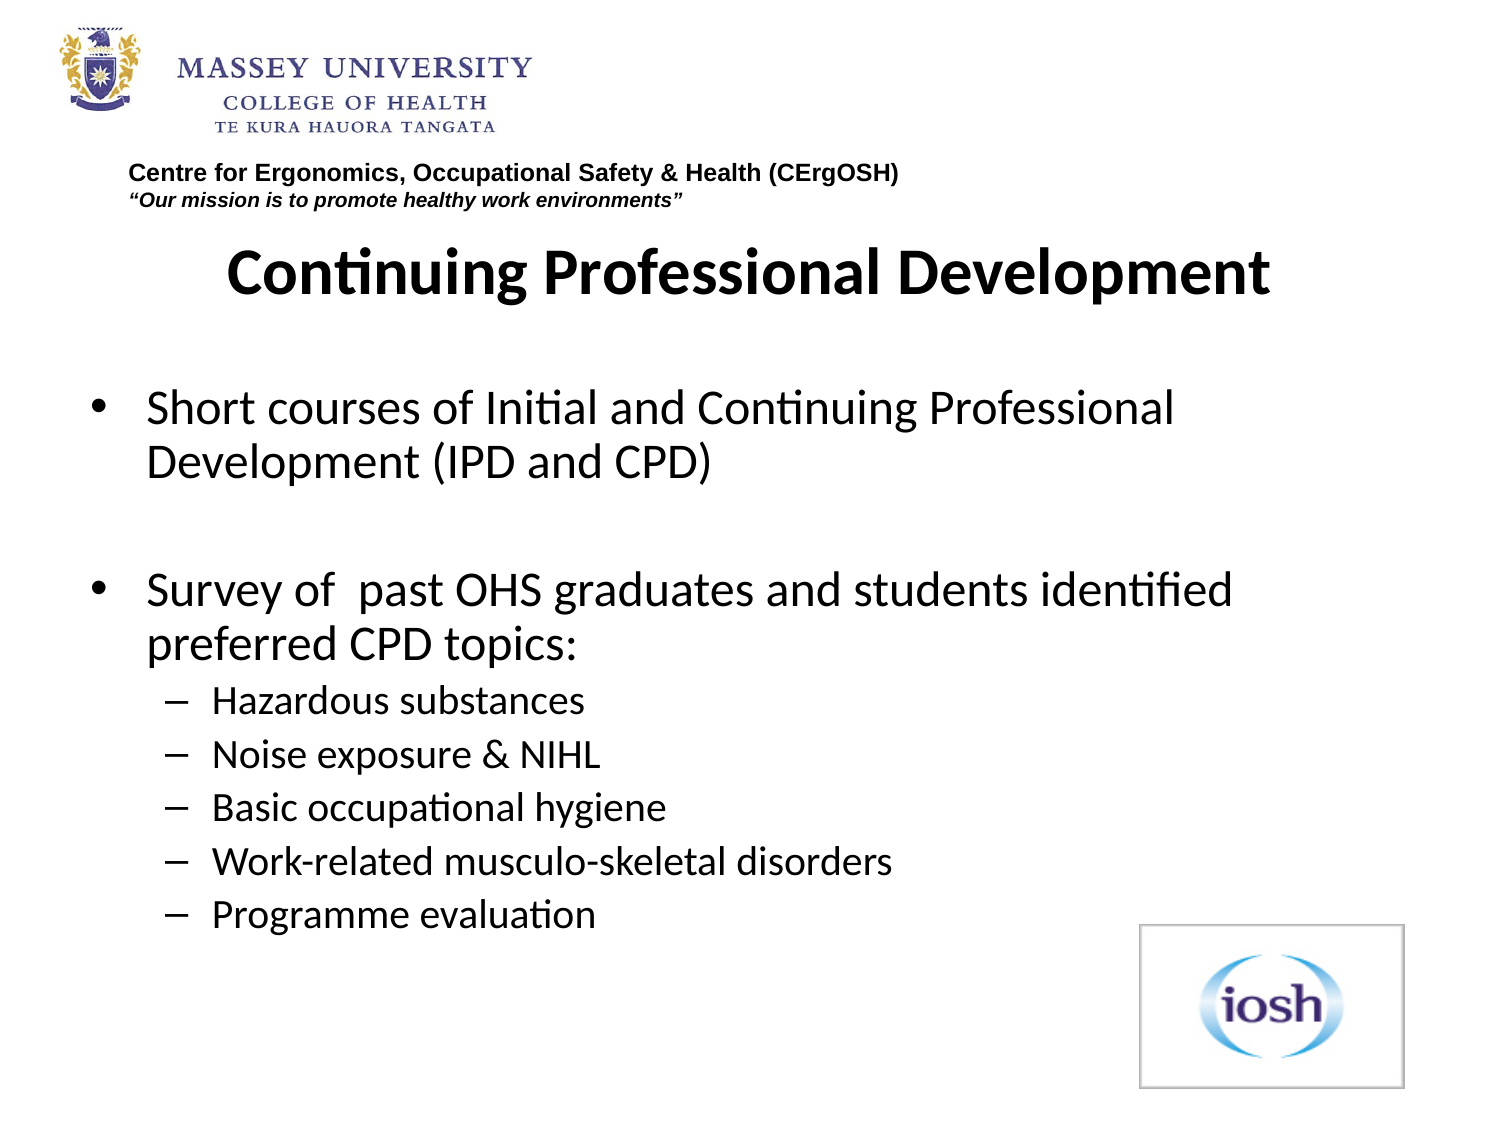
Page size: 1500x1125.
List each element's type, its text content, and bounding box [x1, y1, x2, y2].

picture [1139, 923, 1406, 1090]
title Continuing Professional Development [75, 174, 1425, 362]
list Short courses of Initial and Continuing Professional Development (IPD and CPD) Survey of past OHS graduates and students identified preferred CPD topics: Hazardous substances Noise exposure & NIHL Basic occupational hygiene Work-related musculo-skeletal disorders Programme evaluation [75, 373, 1425, 1005]
